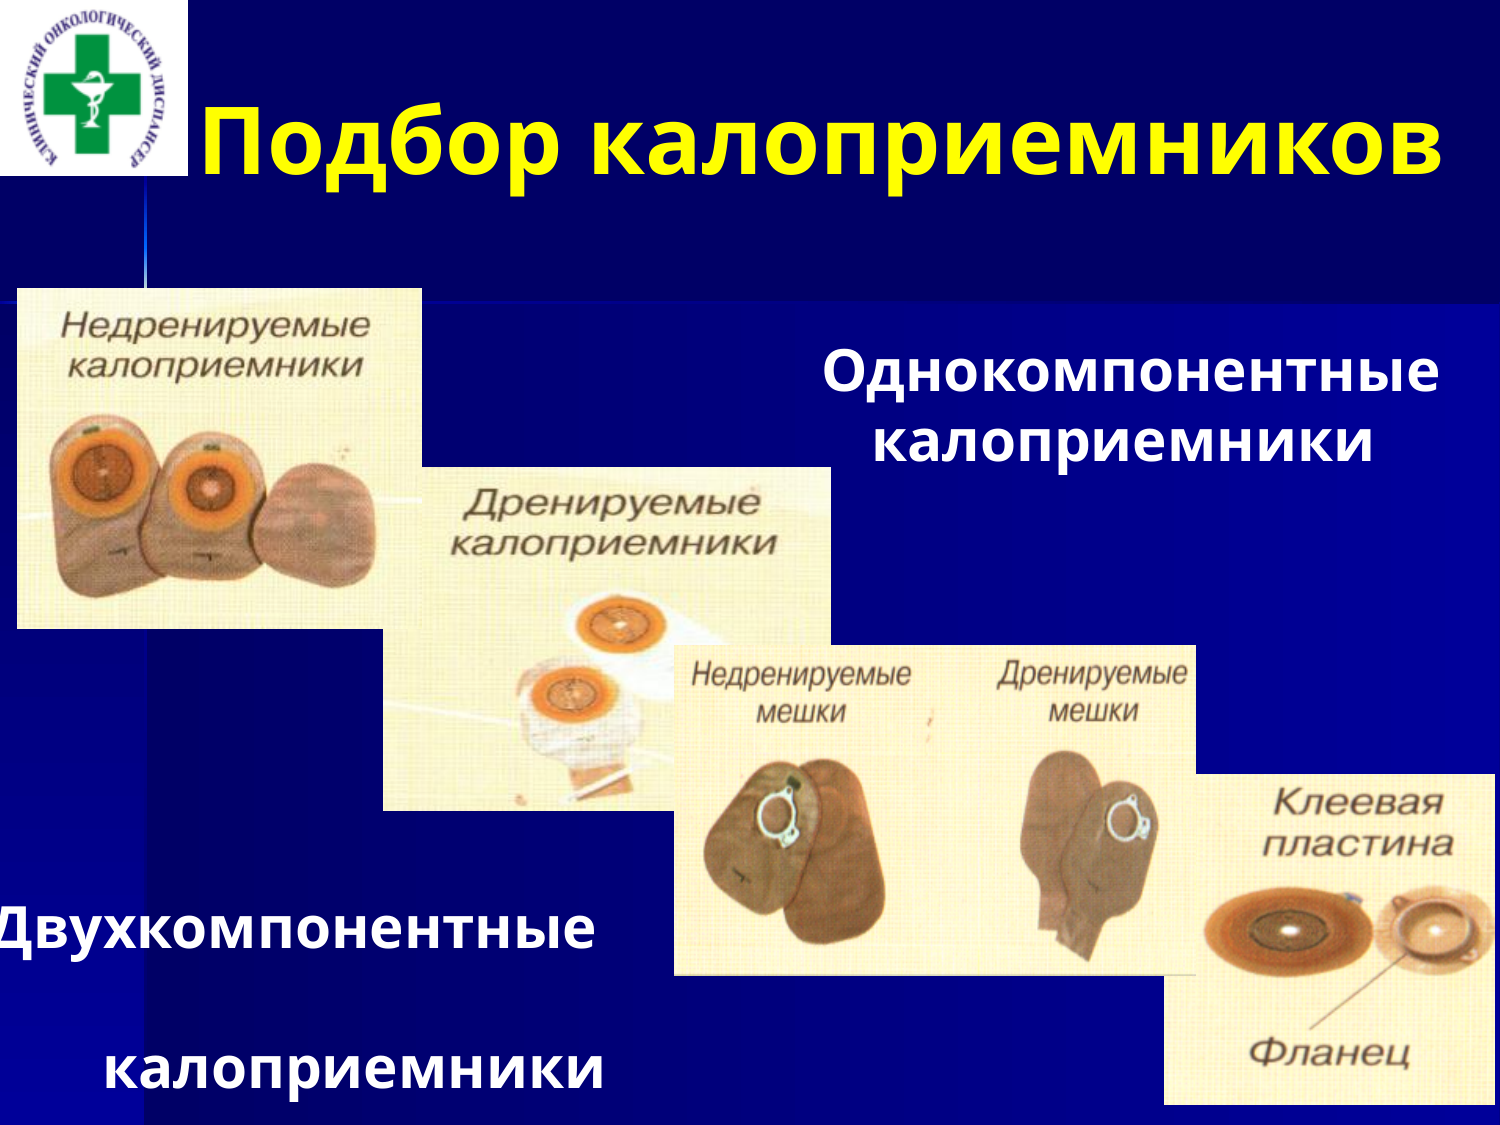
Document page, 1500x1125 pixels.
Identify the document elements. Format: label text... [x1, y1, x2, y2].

picture [17, 266, 422, 629]
picture [0, 0, 188, 177]
picture [673, 645, 1495, 1105]
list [383, 467, 831, 830]
text_box Двухкомпонентные калоприемники [0, 893, 739, 1098]
text_box Подбор калоприемников [147, 42, 1496, 231]
title Однокомпонентные калоприемники [738, 314, 1500, 492]
